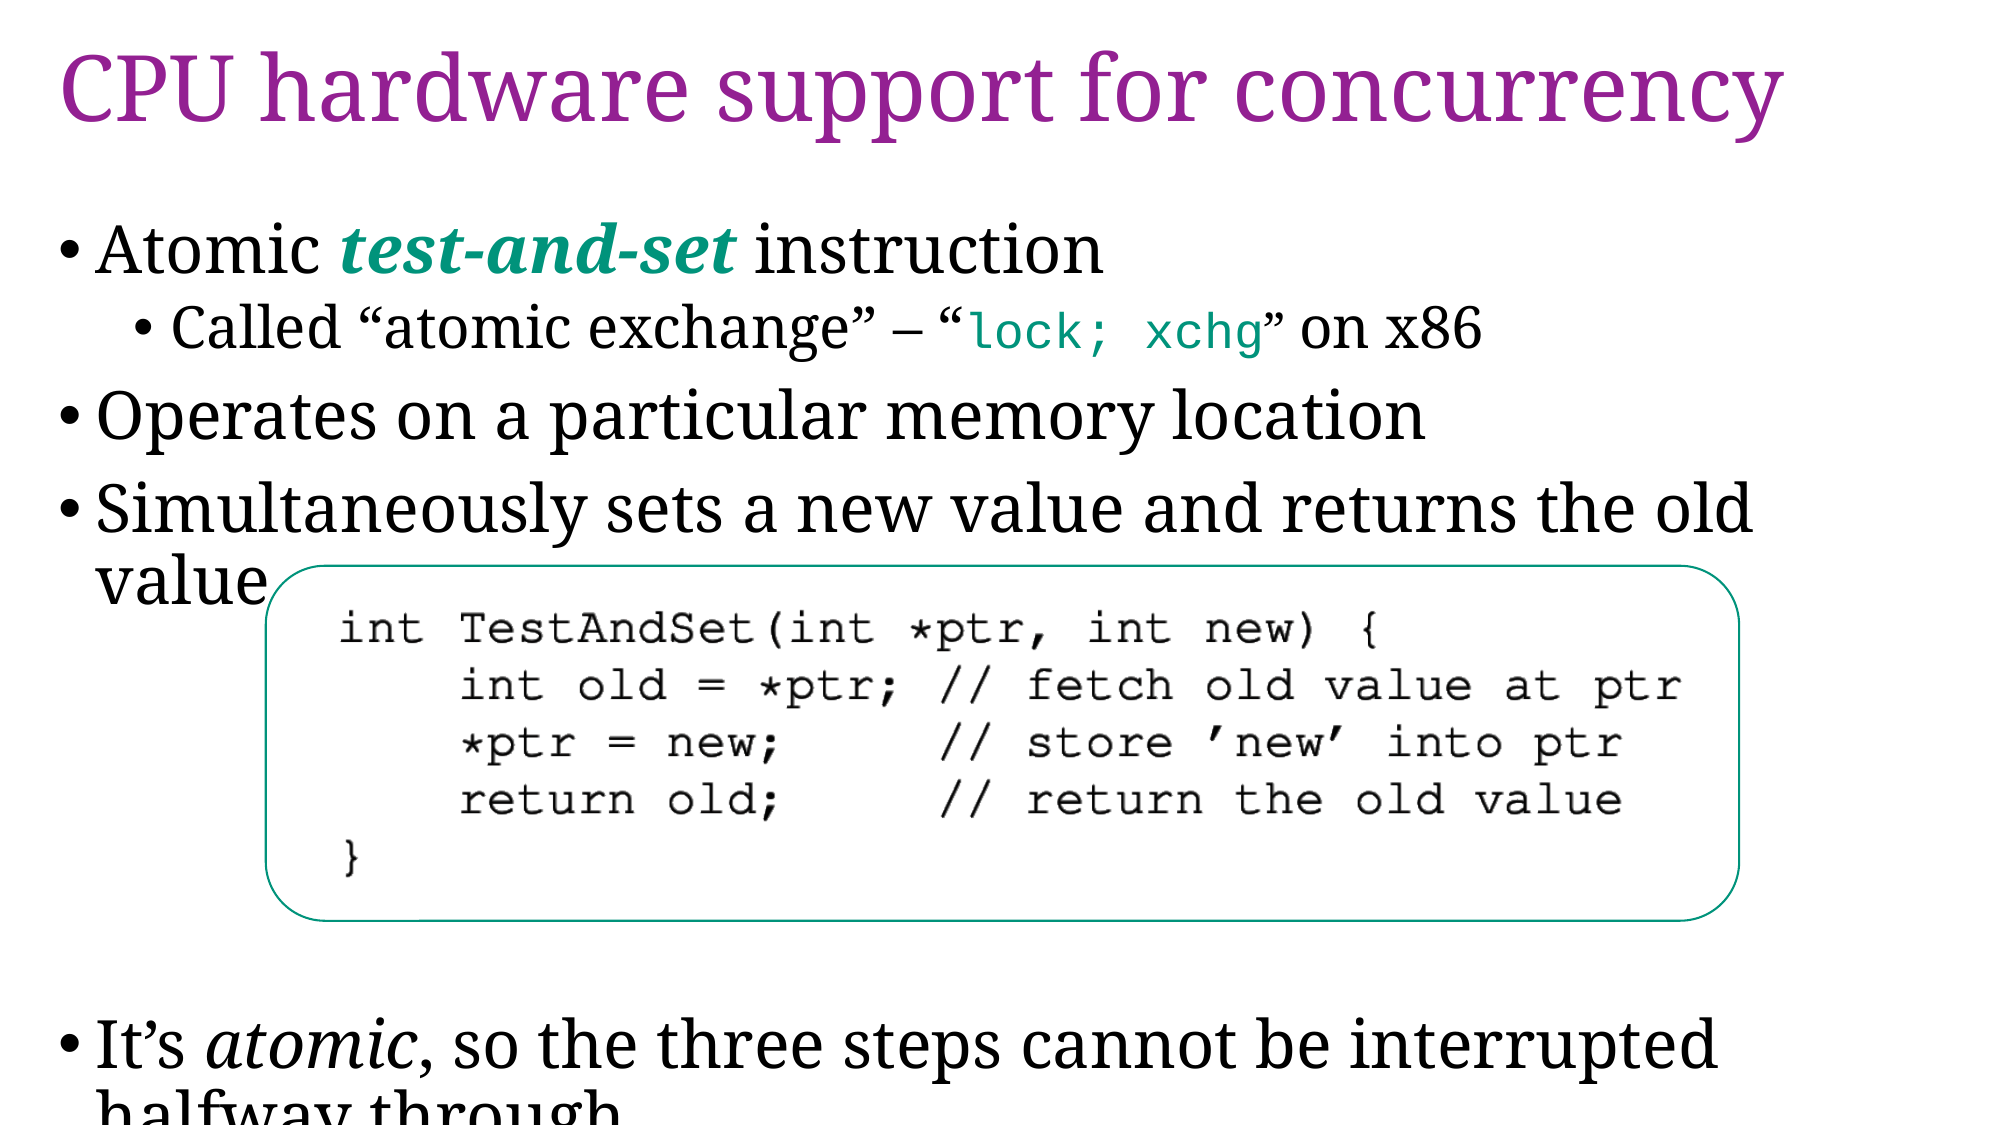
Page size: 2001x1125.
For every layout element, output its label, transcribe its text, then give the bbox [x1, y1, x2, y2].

text_box [264, 564, 1741, 922]
list Atomic test-and-set instruction Called “atomic exchange” – “lock; xchg” on x86 Operates on a particular memory location Simultaneously sets a new value and returns the old value It’s atomic, so the three steps cannot be interrupted halfway through. [43, 208, 1953, 1101]
title CPU hardware support for concurrency [43, 25, 1953, 158]
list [327, 598, 1701, 901]
